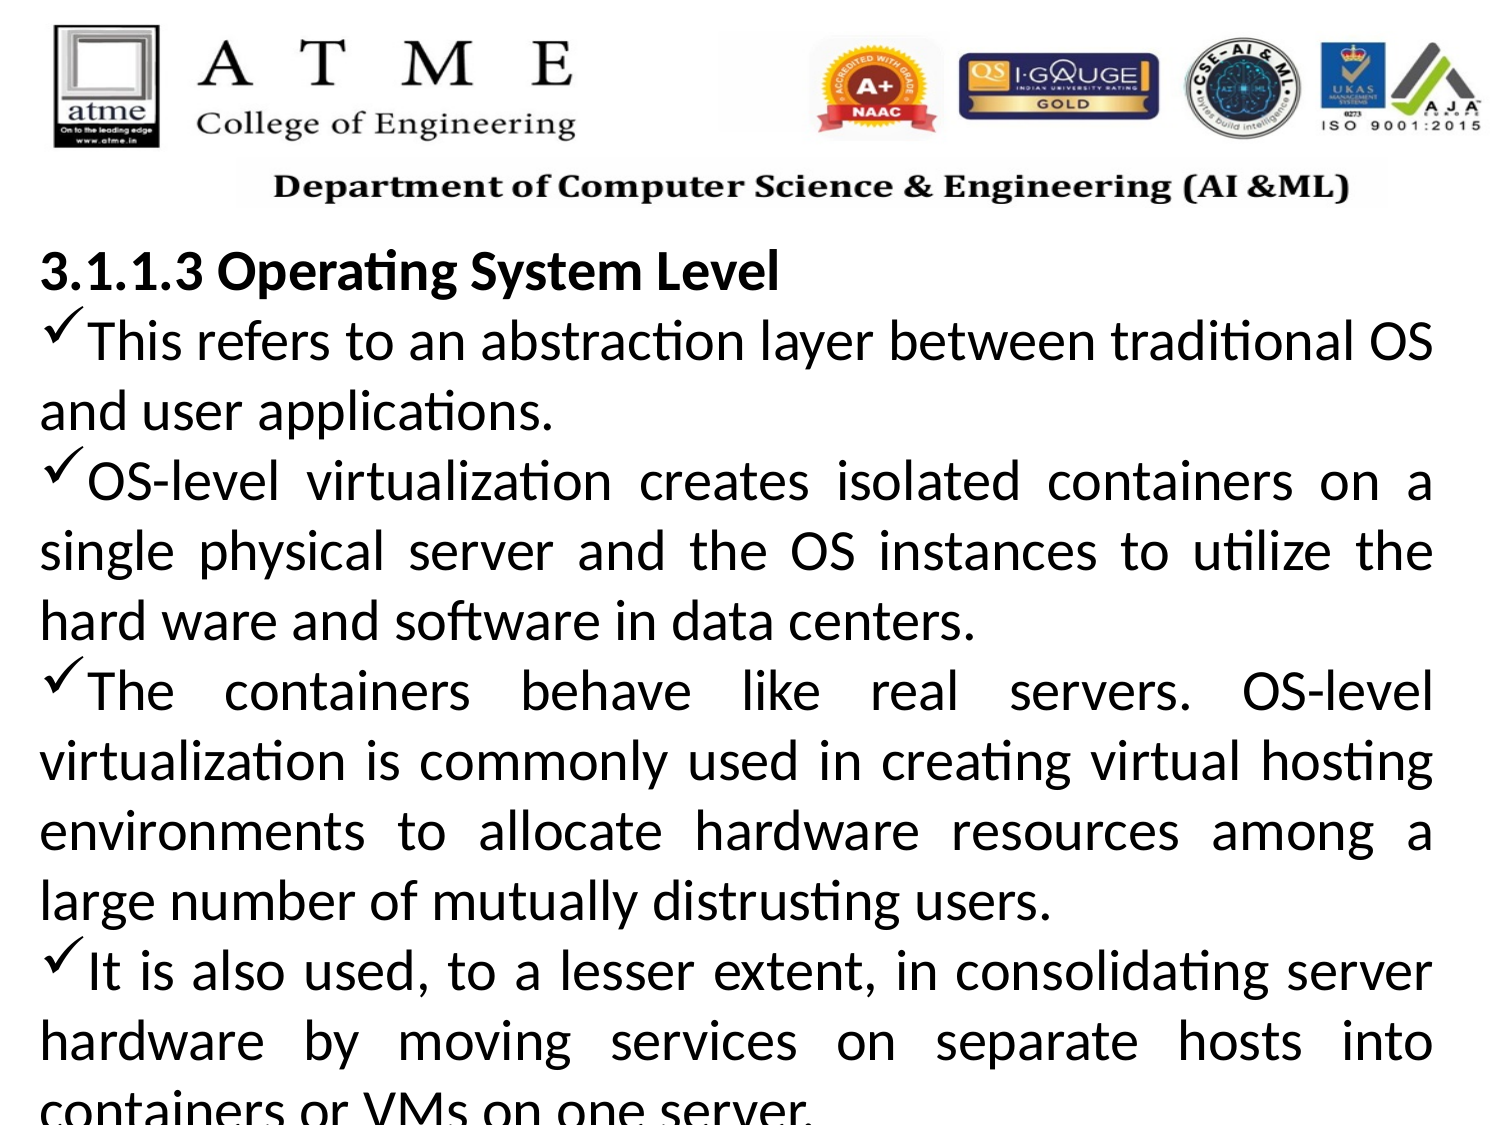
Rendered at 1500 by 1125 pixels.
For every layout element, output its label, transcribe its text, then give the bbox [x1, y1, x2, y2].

picture [24, 0, 1500, 226]
text_box 3.1.1.3 Operating System Level This refers to an abstraction layer between traditional OS and user applications. OS-level virtualization creates isolated containers on a single physical server and the OS instances to utilize the hard ware and software in data centers. The containers behave like real servers. OS-level virtualization is commonly used in creating virtual hosting environments to allocate hardware resources among a large number of mutually distrusting users. It is also used, to a lesser extent, in consolidating server hardware by moving services on separate hosts into containers or VMs on one server. [24, 233, 1450, 1125]
